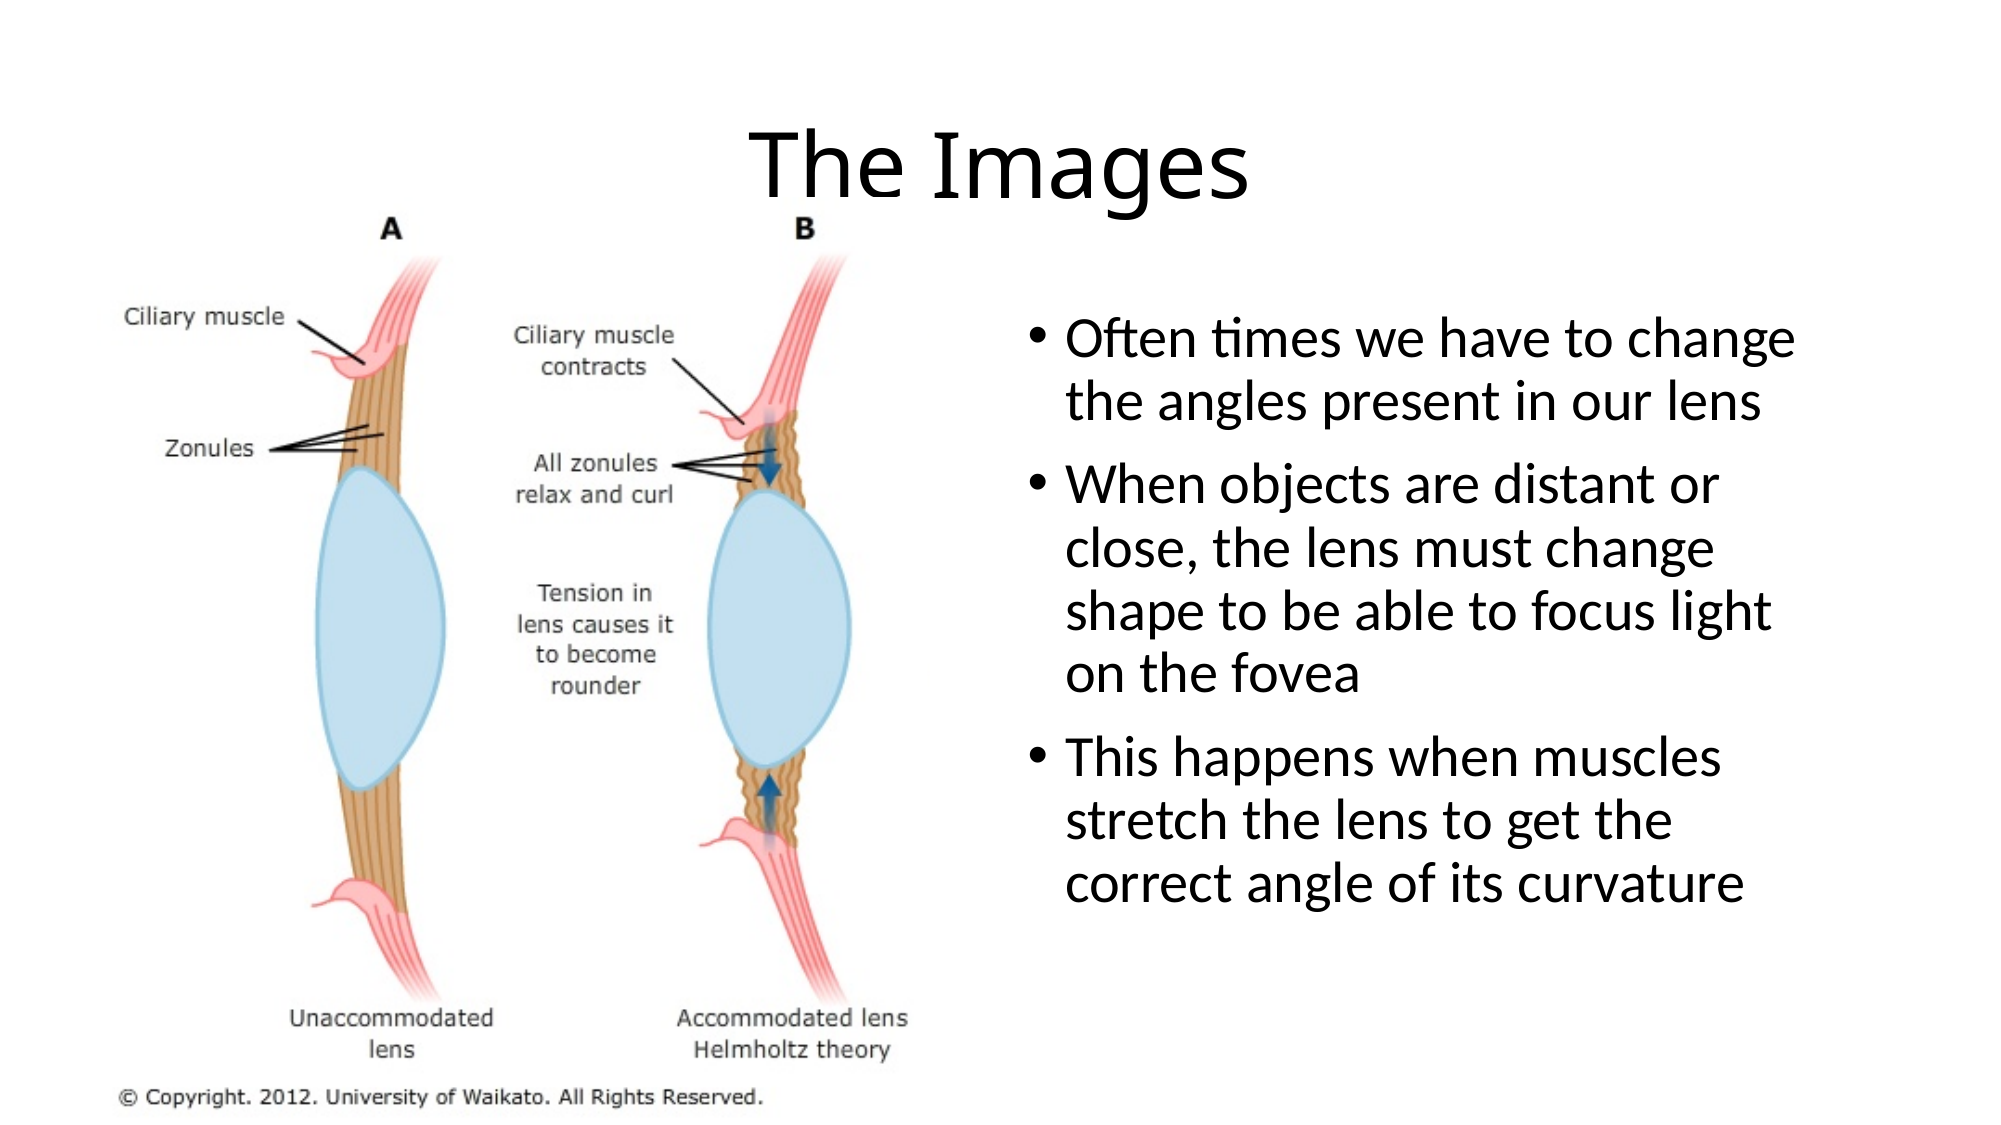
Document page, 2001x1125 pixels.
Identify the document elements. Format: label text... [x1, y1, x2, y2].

list Often times we have to change the angles present in our lens When objects are distant or close, the lens must change shape to be able to focus light on the fovea This happens when muscles stretch the lens to get the correct angle of its curvature [1012, 299, 1863, 1014]
picture [97, 197, 930, 1125]
title The Images [137, 59, 1863, 278]
